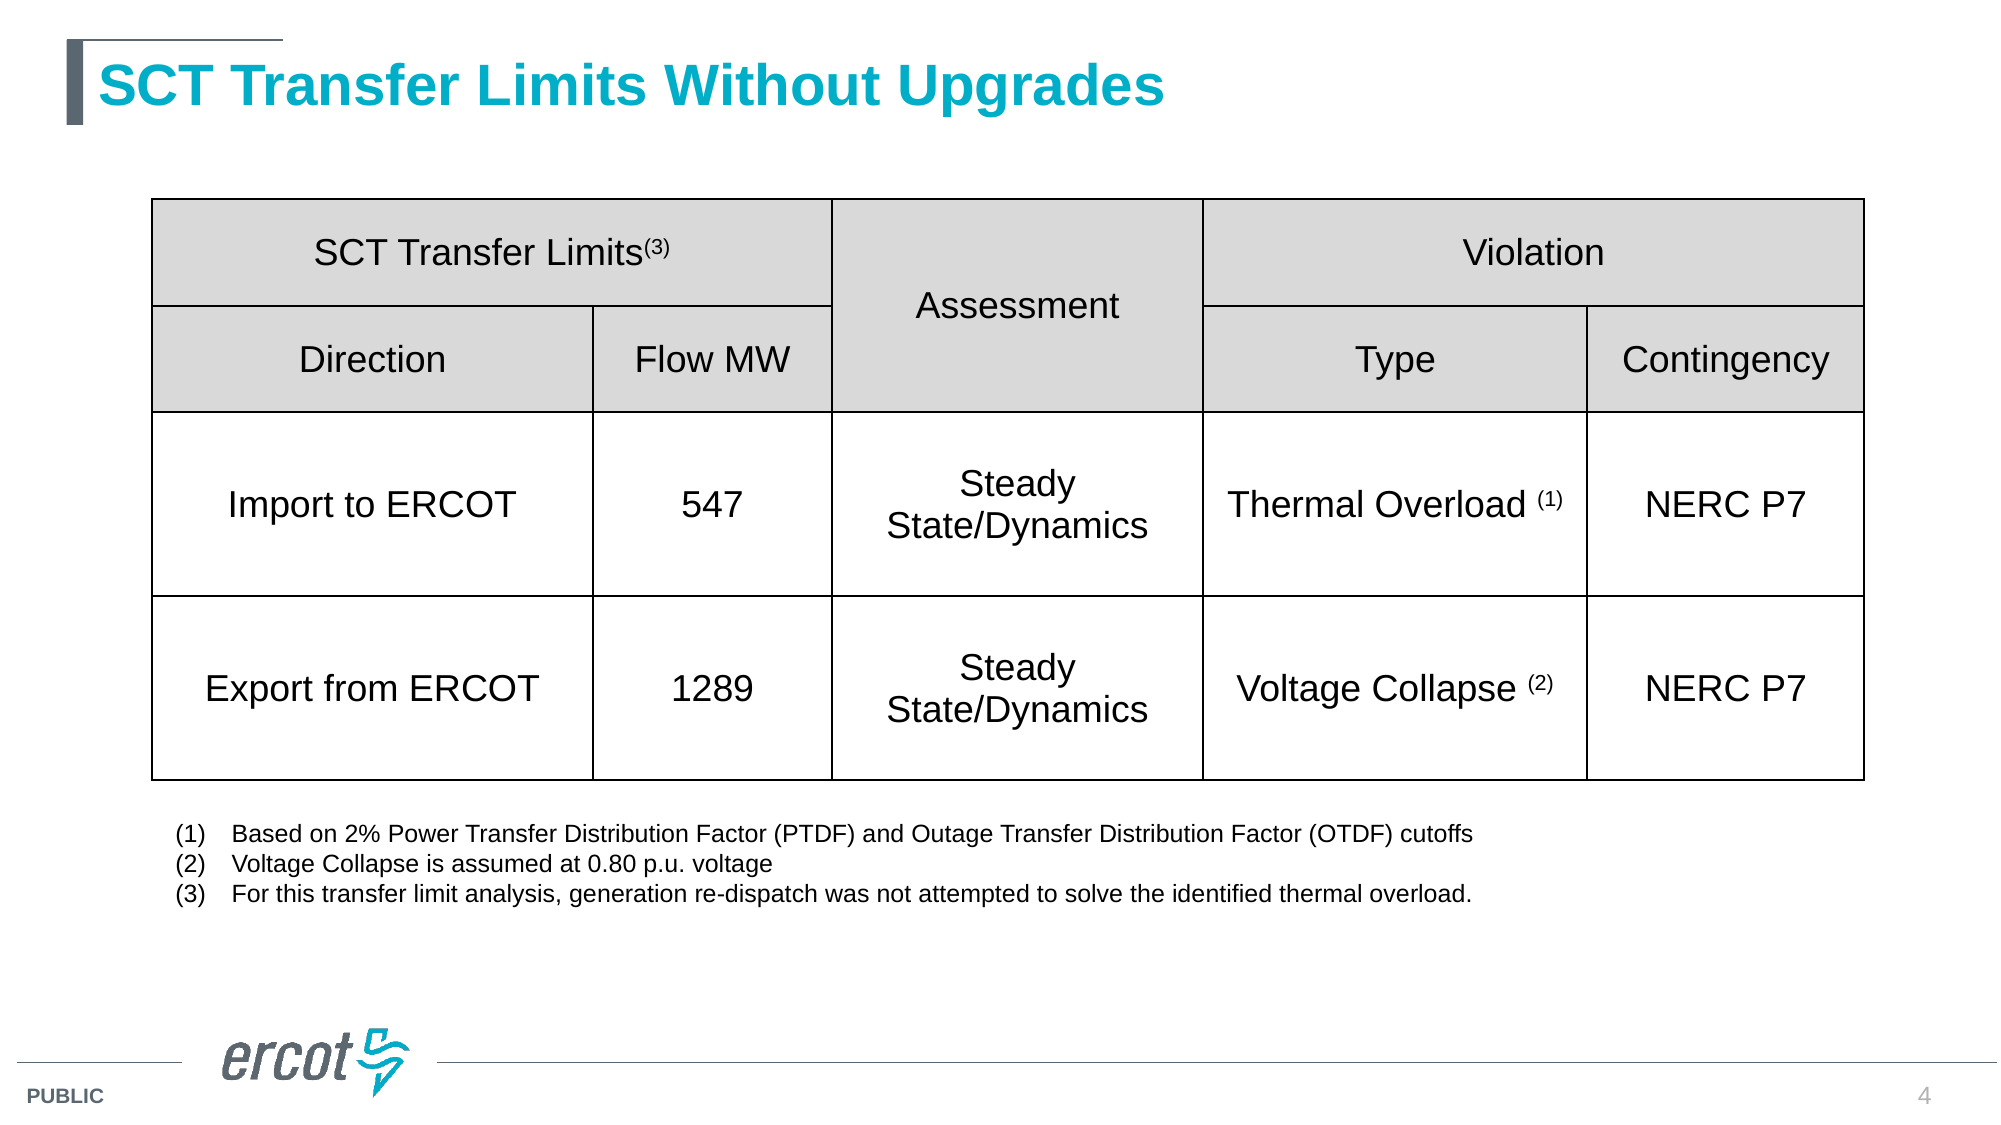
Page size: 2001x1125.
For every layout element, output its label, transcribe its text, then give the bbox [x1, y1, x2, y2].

table_cell Direction [153, 307, 592, 411]
text_box Based on 2% Power Transfer Distribution Factor (PTDF) and Outage Transfer Distribution Factor (OTDF) cutoffs Voltage Collapse is assumed at 0.80 p.u. voltage For this transfer limit analysis, generation re-dispatch was not attempted to solve the identified thermal overload. [160, 780, 1499, 945]
table_header Assessment [833, 200, 1202, 411]
table_cell Voltage Collapse (2) [1204, 597, 1586, 779]
title SCT Transfer Limits Without Upgrades [83, 39, 1934, 125]
table_header Violation [1204, 200, 1863, 305]
table_cell NERC P7 [1588, 597, 1863, 779]
table_cell NERC P7 [1588, 413, 1863, 595]
table_cell Steady State/Dynamics [833, 597, 1202, 779]
table_cell Steady State/Dynamics [833, 413, 1202, 595]
table_cell Export from ERCOT [153, 597, 592, 779]
slide_number 4 [1866, 1076, 1984, 1113]
table_cell Flow MW [594, 307, 831, 411]
table_cell Type [1204, 307, 1586, 411]
picture [218, 1024, 413, 1100]
table_cell Import to ERCOT [153, 413, 592, 595]
table_cell Thermal Overload (1) [1204, 413, 1586, 595]
table_cell 1289 [594, 597, 831, 779]
table_cell Contingency [1588, 307, 1863, 411]
table_cell 547 [594, 413, 831, 595]
table_header SCT Transfer Limits(3) [153, 200, 831, 305]
